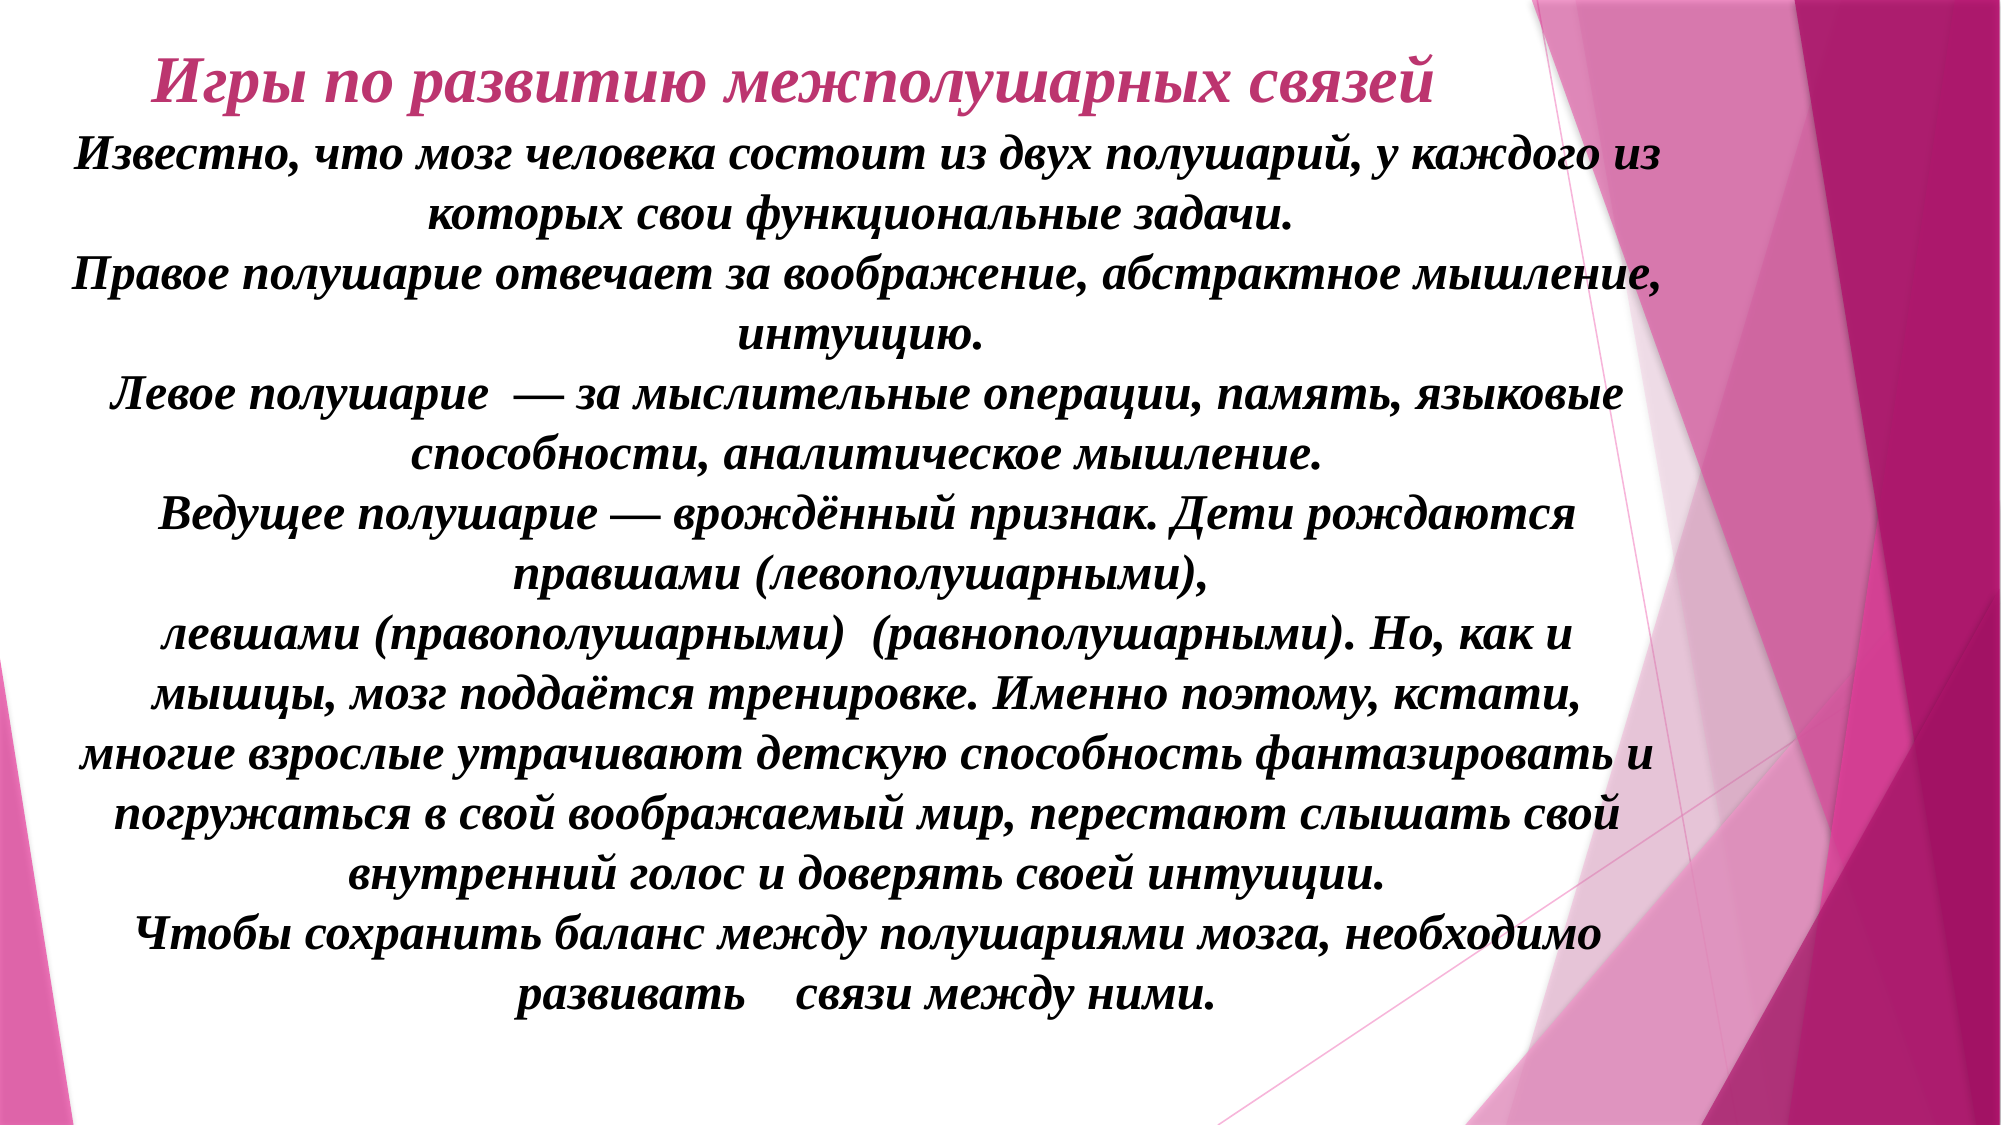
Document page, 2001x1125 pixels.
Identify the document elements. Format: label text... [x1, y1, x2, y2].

text_box Игры по развитию межполушарных связей [136, 28, 1679, 112]
text_box Известно, что мозг человека состоит из двух полушарий, у каждого из которых свои функциональные задачи. Правое полушарие отвечает за воображение, абстрактное мышление, интуицию. Левое полушарие — за мыслительные операции, память, языковые способности, аналитическое мышление. Ведущее полушарие — врождённый признак. Дети рождаются правшами (левополушарными), левшами (правополушарными) (равнополушарными). Но, как и мышцы, мозг поддаётся тренировке. Именно поэтому, кстати, многие взрослые утрачивают детскую способность фантазировать и погружаться в свой воображаемый мир, перестают слышать свой внутренний голос и доверять своей интуиции. Чтобы сохранить баланс между полушариями мозга, необходимо развивать связи между ними. [55, 112, 1680, 1028]
